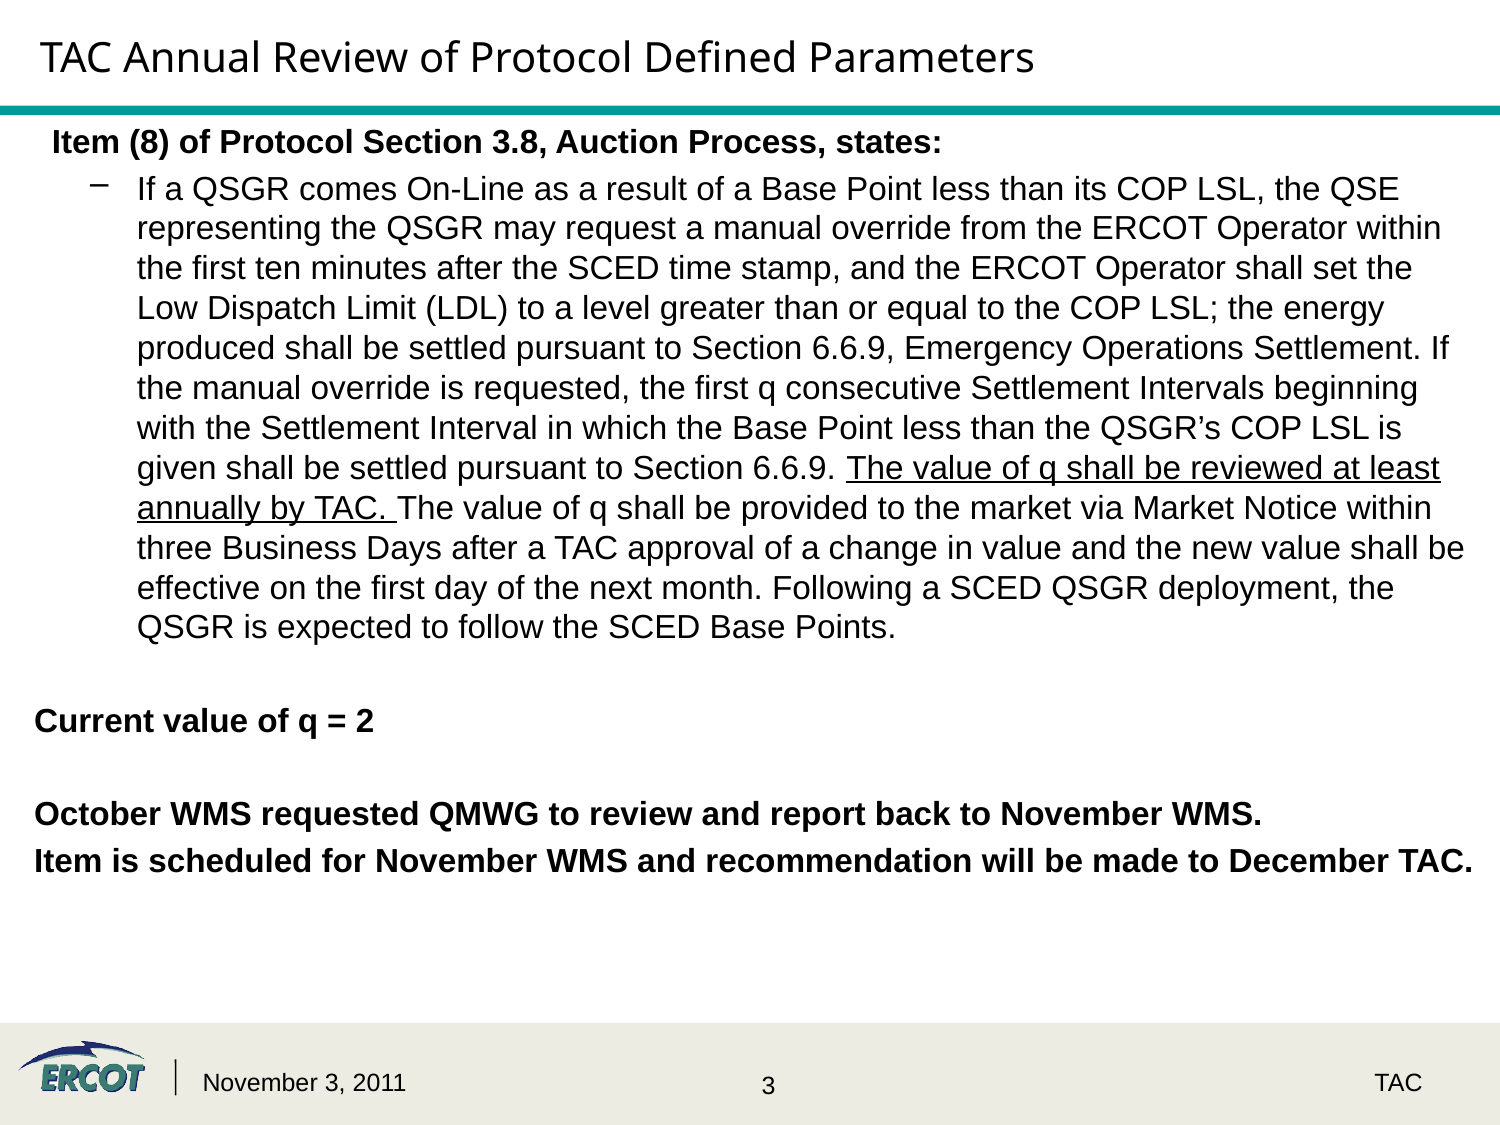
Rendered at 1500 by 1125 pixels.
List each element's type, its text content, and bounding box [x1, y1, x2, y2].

title TAC Annual Review of Protocol Defined Parameters [24, 0, 1451, 112]
picture [10, 1031, 151, 1111]
footer TAC [1024, 1059, 1438, 1125]
list Item (8) of Protocol Section 3.8, Auction Process, states: If a QSGR comes On-Line as a result of a Base Point less than its COP LSL, the QSE representing the QSGR may request a manual override from the ERCOT Operator within the first ten minutes after the SCED time stamp, and the ERCOT Operator shall set the Low Dispatch Limit (LDL) to a level greater than or equal to the COP LSL; the energy produced shall be settled pursuant to Section 6.6.9, Emergency Operations Settlement. If the manual override is requested, the first q consecutive Settlement Intervals beginning with the Settlement Interval in which the Base Point less than the QSGR’s COP LSL is given shall be settled pursuant to Section 6.6.9. The value of q shall be reviewed at least annually by TAC. The value of q shall be provided to the market via Market Notice within three Business Days after a TAC approval of a change in value and the new value shall be effective on the first day of the next month. Following a SCED QSGR deployment, the QSGR is expected to follow the SCED Base Points. Current value of q = 2 October WMS requested QMWG to review and report back to November WMS. Item is scheduled for November WMS and recommendation will be made to December TAC. [0, 112, 1500, 1026]
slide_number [187, 1059, 538, 1125]
